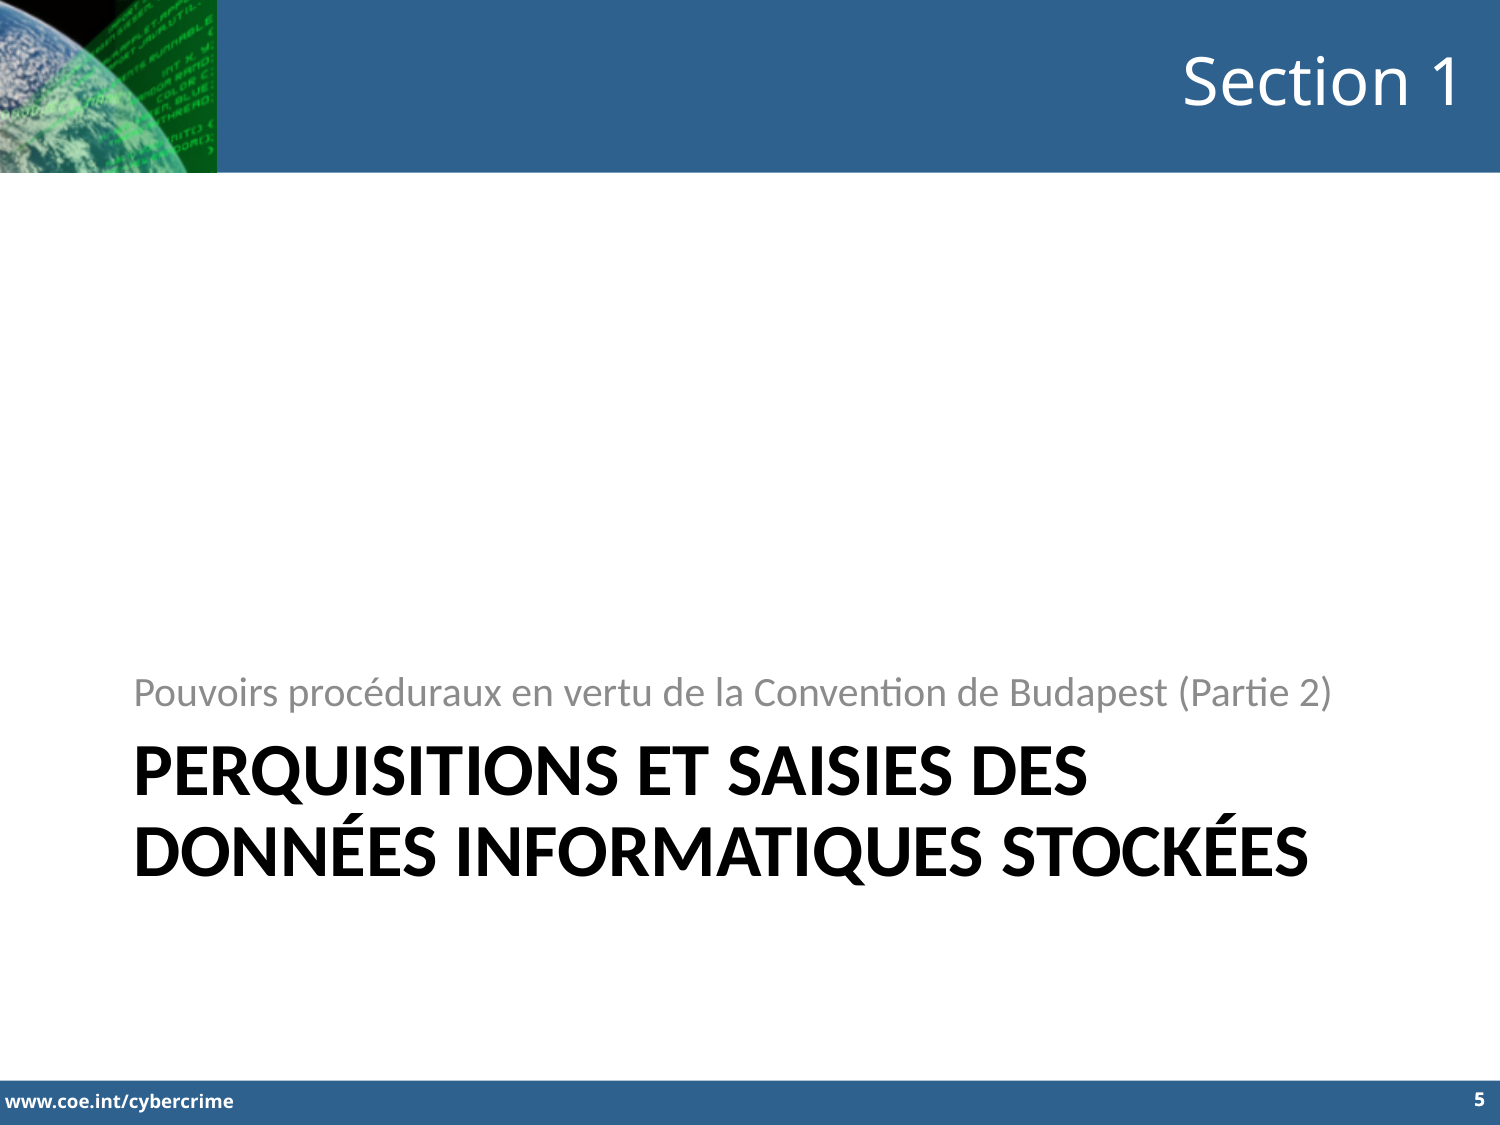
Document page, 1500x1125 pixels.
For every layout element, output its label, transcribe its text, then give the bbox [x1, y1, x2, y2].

picture [0, 0, 217, 173]
title PERQUISITIONS ET SAISIES des données informatiques stockées [118, 723, 1394, 947]
list Pouvoirs procéduraux en vertu de la Convention de Budapest (Partie 2) [118, 476, 1394, 723]
text_box Section 1 [230, 31, 1483, 126]
